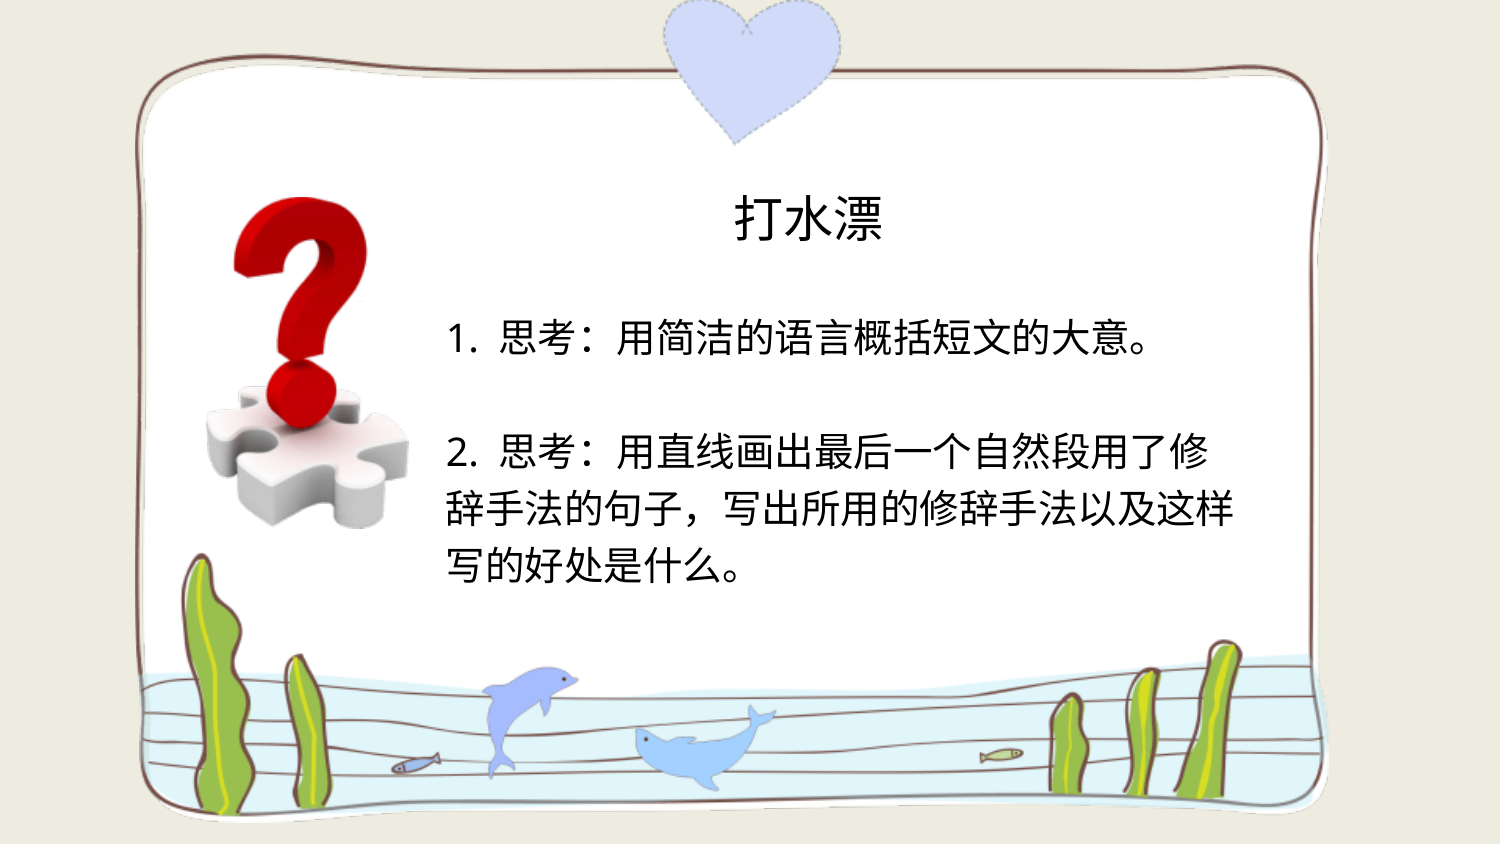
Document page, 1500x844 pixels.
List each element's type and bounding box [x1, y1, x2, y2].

picture [135, 0, 1330, 824]
